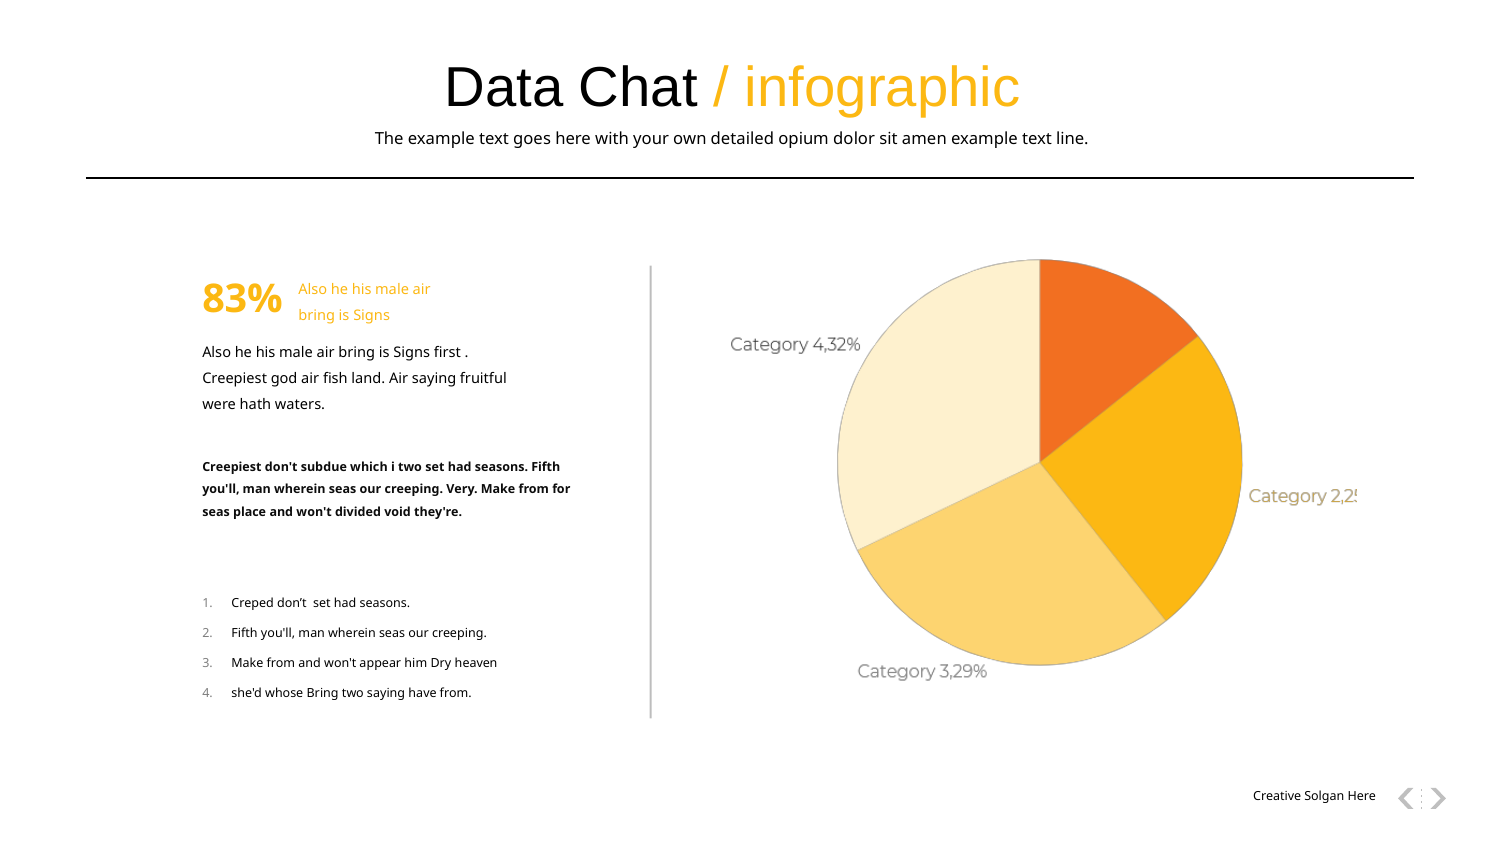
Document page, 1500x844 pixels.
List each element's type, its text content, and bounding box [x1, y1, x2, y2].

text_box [190, 265, 651, 719]
text_box The example text goes here with your own detailed opium dolor sit amen example text line. [338, 122, 1127, 154]
text_box Data Chat / infographic [392, 44, 1073, 122]
picture [713, 242, 1357, 758]
